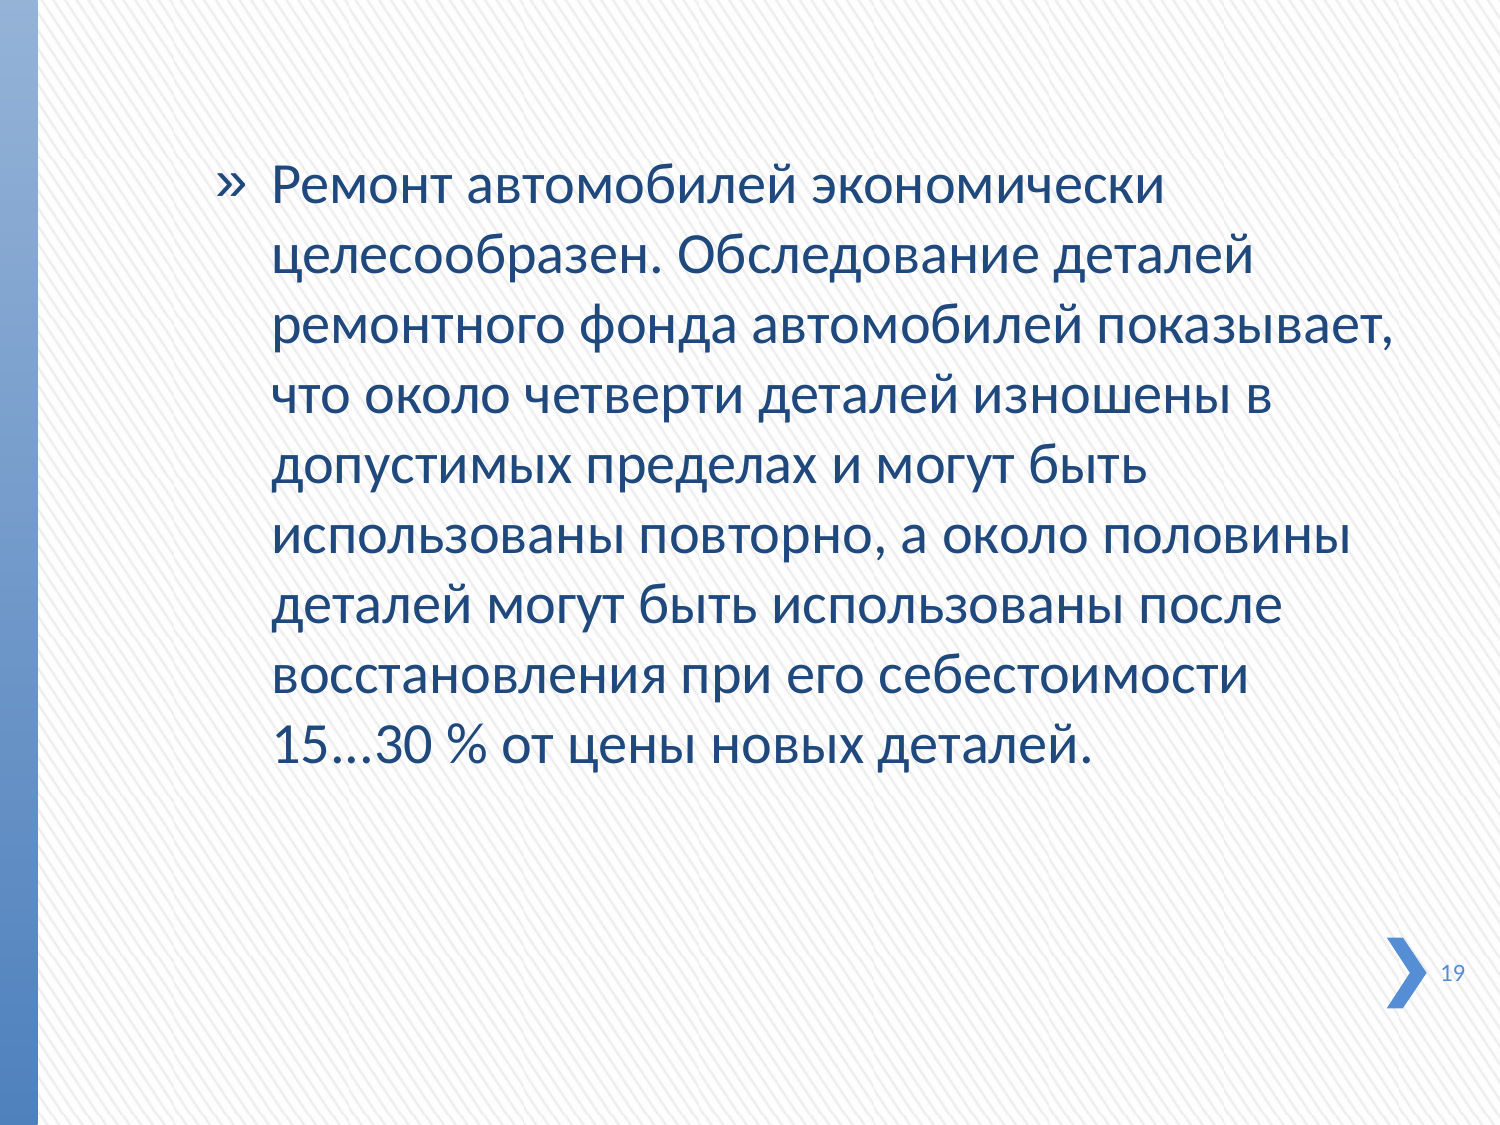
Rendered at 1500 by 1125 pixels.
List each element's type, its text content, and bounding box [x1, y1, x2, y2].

list Ремонт автомобилей экономически целесообразен. Об­следование деталей ремонтного фонда автомобилей показыва­ет, что около четверти деталей изношены в допустимых пре­делах и могут быть использованы повторно, а около половины деталей могут быть использованы после восстановления при его себестоимости 15...30 % от цены новых деталей. [200, 137, 1425, 863]
slide_number 19 [1425, 941, 1488, 1002]
